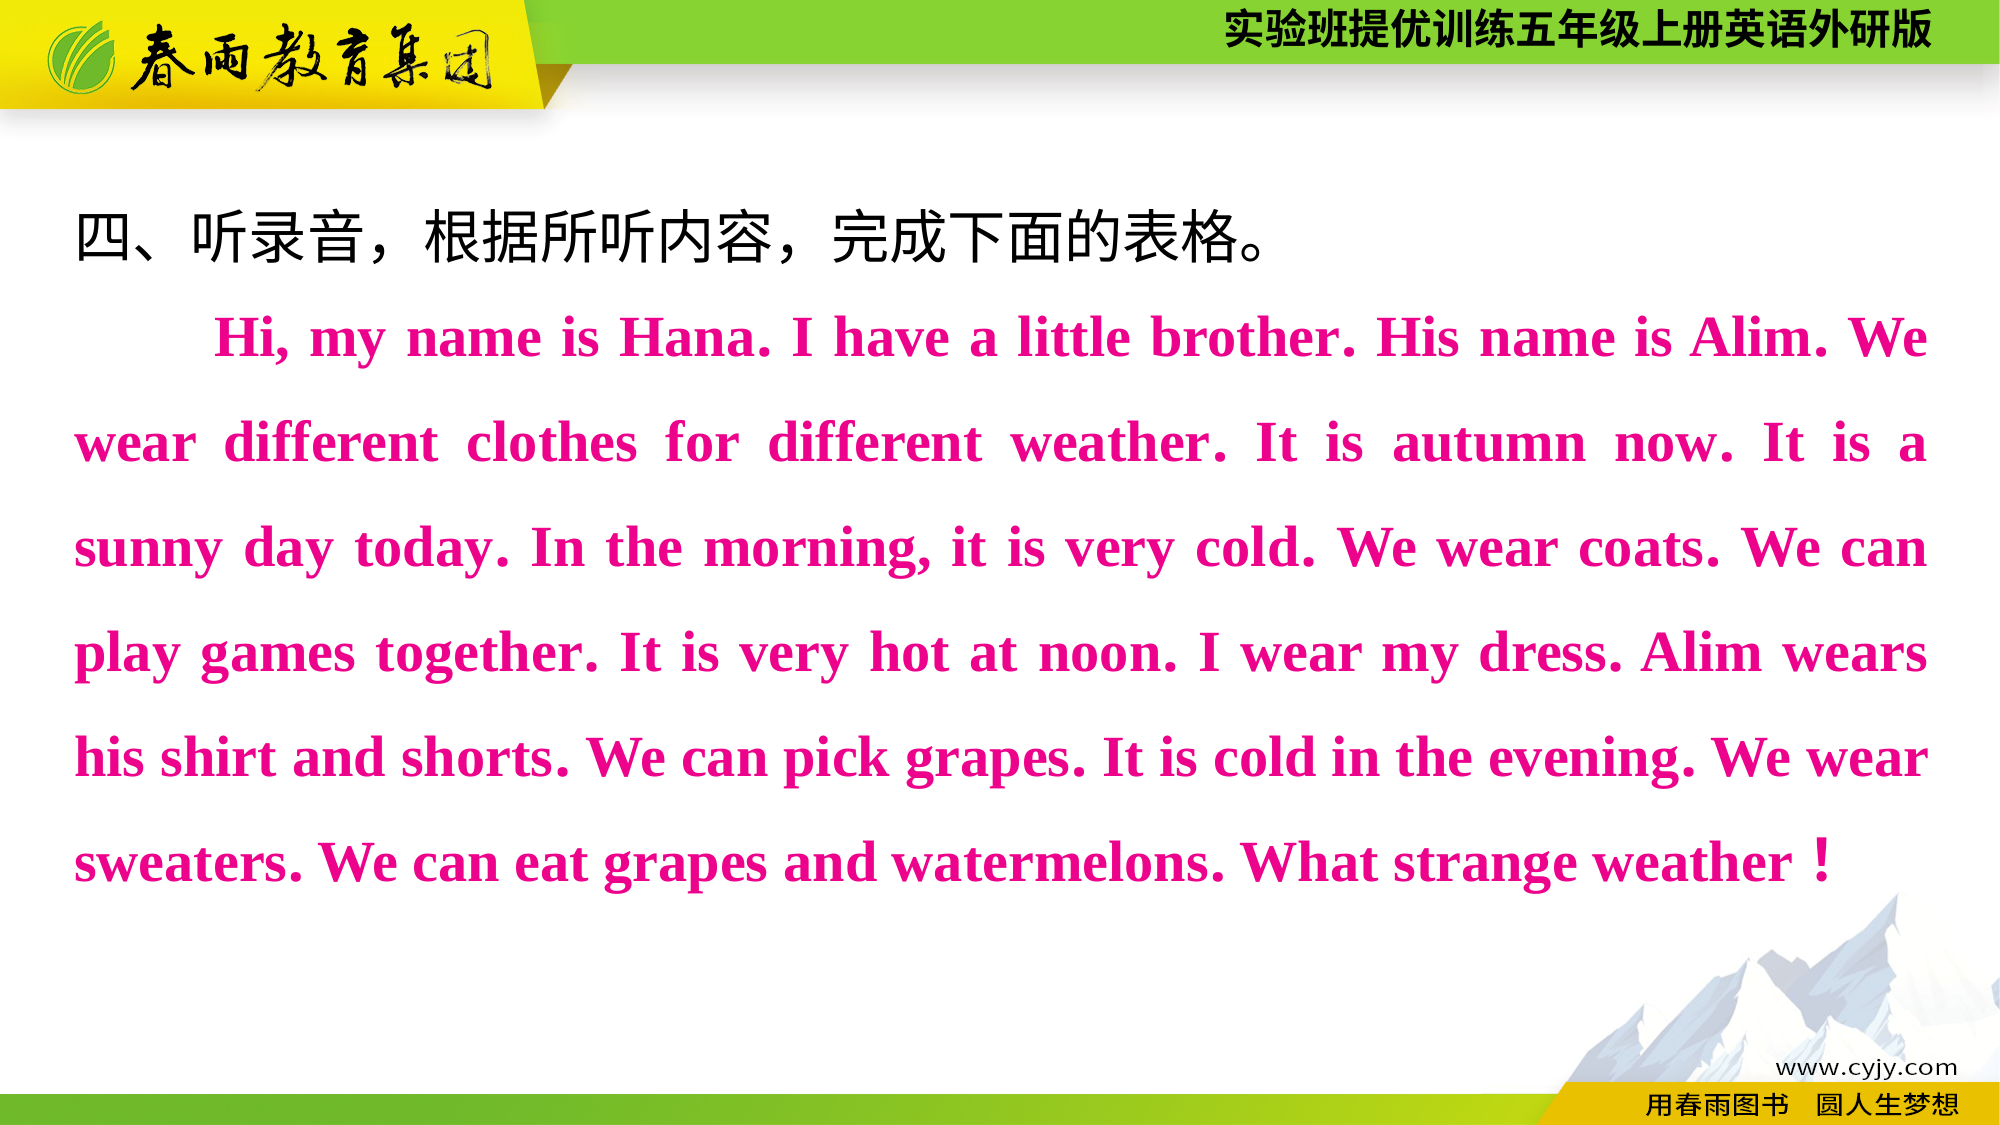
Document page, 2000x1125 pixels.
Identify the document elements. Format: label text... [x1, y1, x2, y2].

picture [0, 0, 2000, 1125]
list 四、听录音，根据所听内容，完成下面的表格。 [59, 157, 1944, 255]
text_box Hi, my name is Hana. I have a little brother. His name is Alim. We wear different clothes for different weather. It is autumn now. It is a sunny day today. In the morning, it is very cold. We wear coats. We can play games together. It is very hot at noon. I wear my dress. Alim wears his shirt and shorts. We can pick grapes. It is cold in the evening. We wear sweaters. We can eat grapes and watermelons. What strange weather！ [59, 255, 1944, 901]
